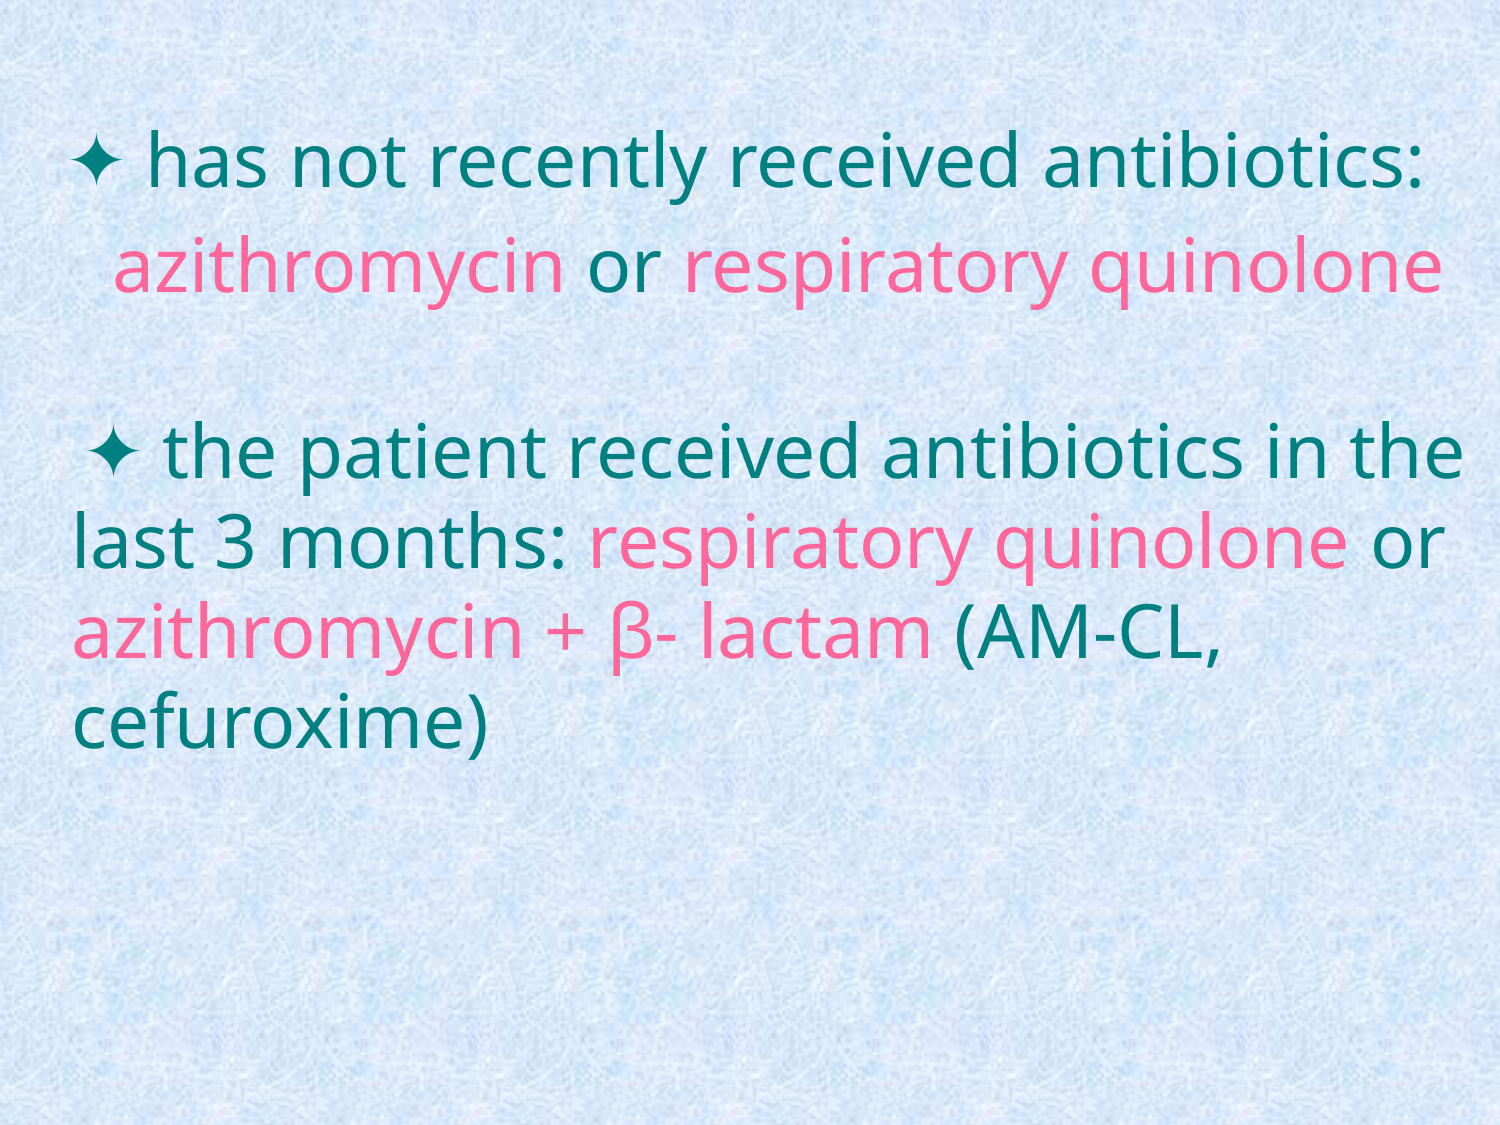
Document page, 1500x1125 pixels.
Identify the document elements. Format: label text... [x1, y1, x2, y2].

text_box ✦ has not recently received antibiotics: azithromycin or respiratory quinolone ✦ the patient received antibiotics in the last 3 months: respiratory quinolone or azithromycin + β- lactam (AM-CL, cefuroxime) [0, 0, 1500, 1125]
